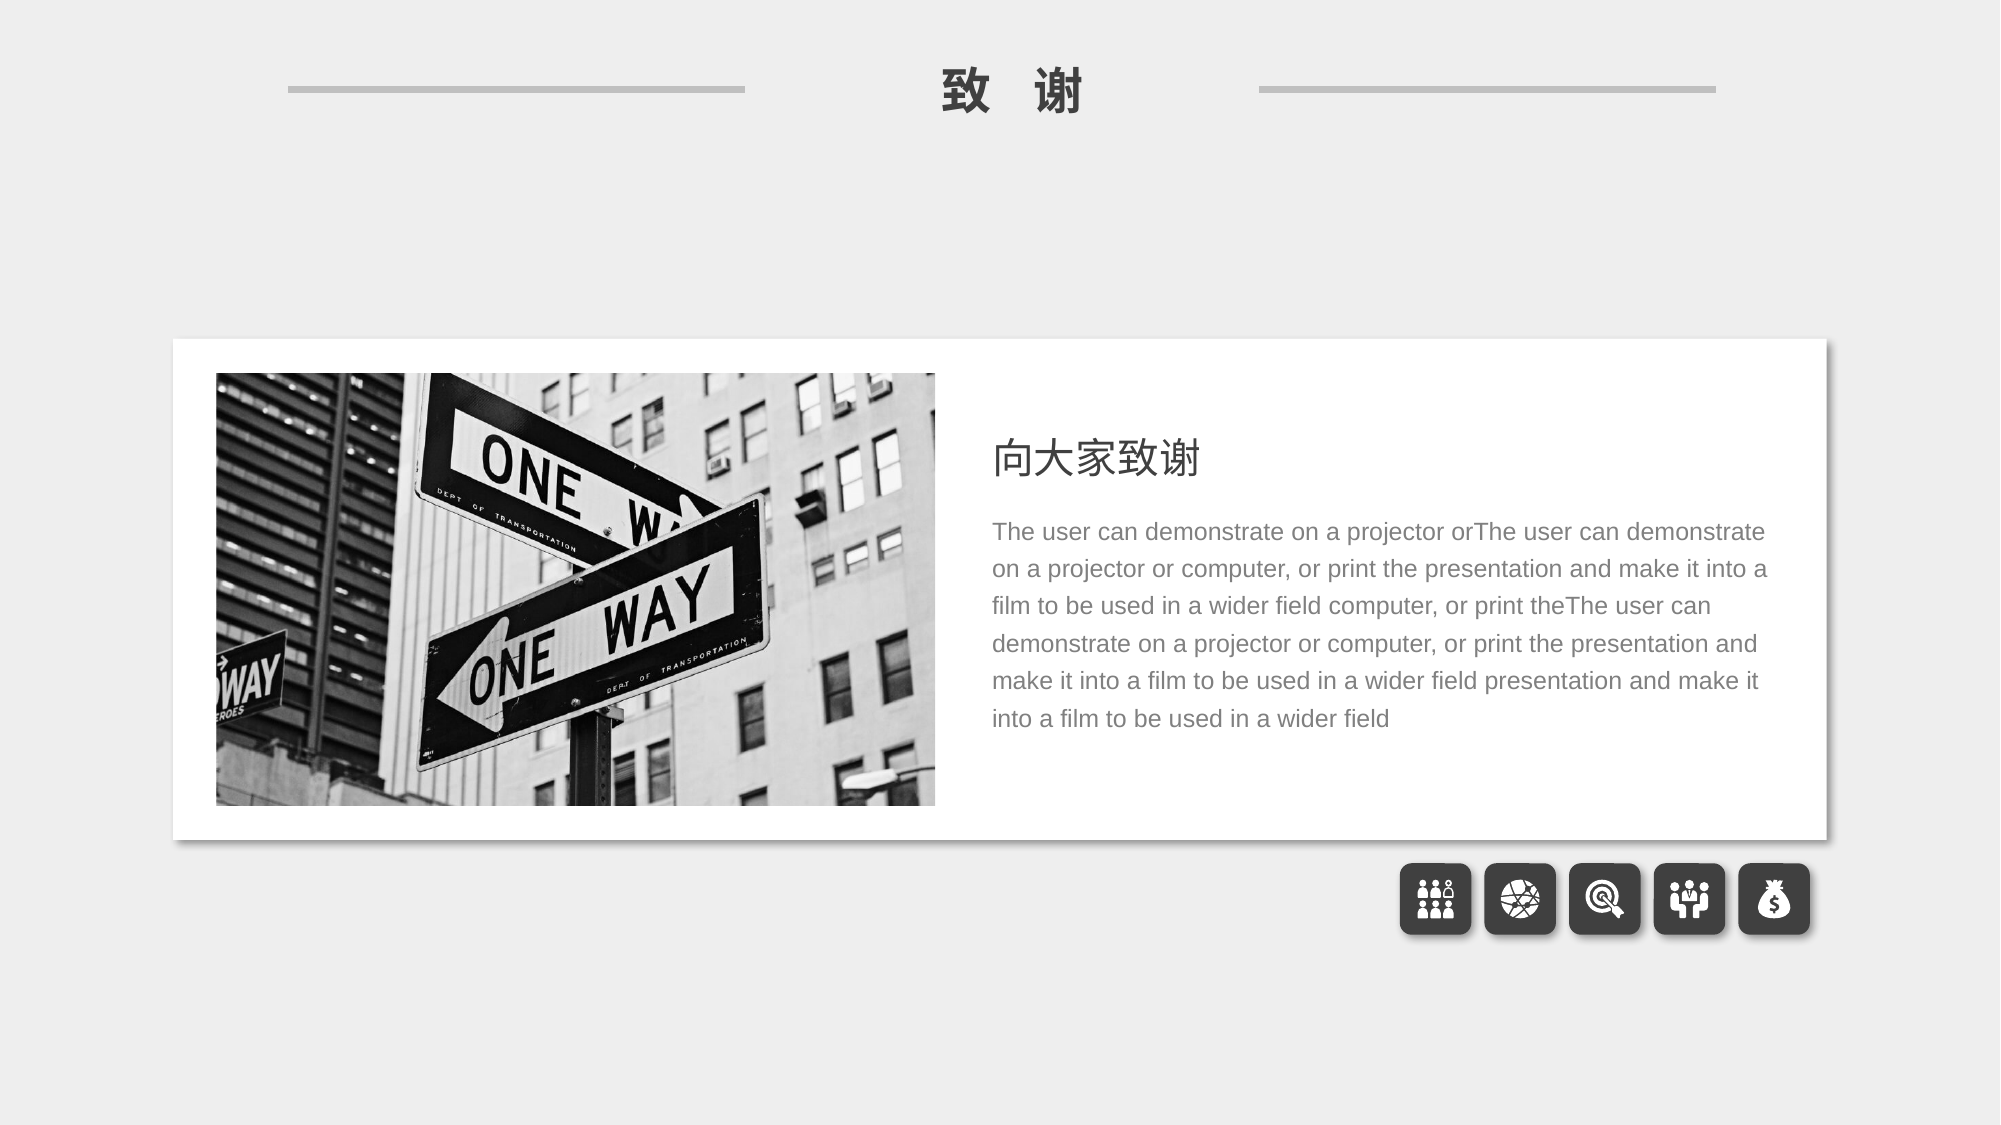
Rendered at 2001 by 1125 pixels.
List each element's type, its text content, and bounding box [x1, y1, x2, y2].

text_box [1737, 862, 1811, 936]
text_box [977, 424, 1802, 739]
picture [215, 373, 936, 806]
text_box [1584, 878, 1626, 920]
text_box [1652, 862, 1727, 936]
text_box [1483, 862, 1557, 936]
text_box [1568, 862, 1642, 936]
text_box [1669, 878, 1710, 920]
text_box [172, 338, 1828, 841]
text_box [1499, 878, 1541, 920]
text_box [1756, 878, 1792, 920]
text_box 致 谢 [752, 51, 1273, 127]
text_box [1399, 863, 1472, 935]
